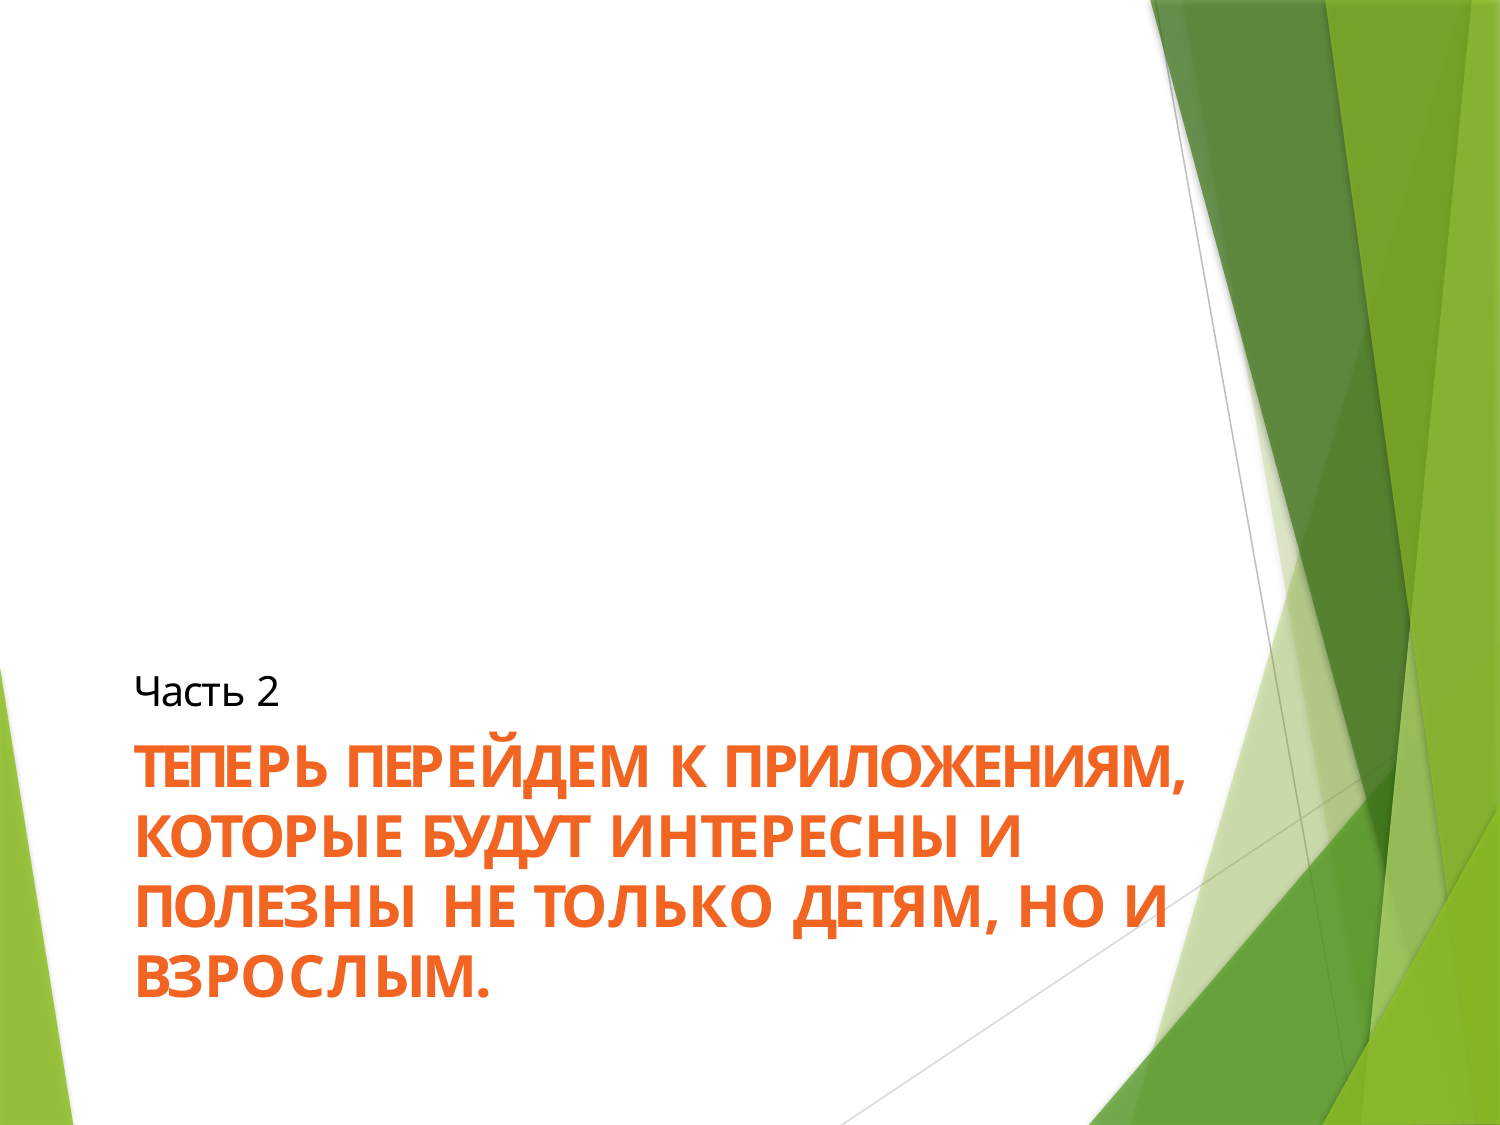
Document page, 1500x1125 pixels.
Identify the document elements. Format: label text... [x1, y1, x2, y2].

text_box Часть 2 ТЕПЕРЬ ПЕРЕЙДЕМ К ПРИЛОЖЕНИЯМ, КОТОРЫЕ БУДУТ ИНТЕРЕСНЫ И ПОЛЕЗНЫ НЕ ТОЛЬКО ДЕТЯМ, НО И ВЗРОСЛЫМ. [131, 651, 1301, 1010]
